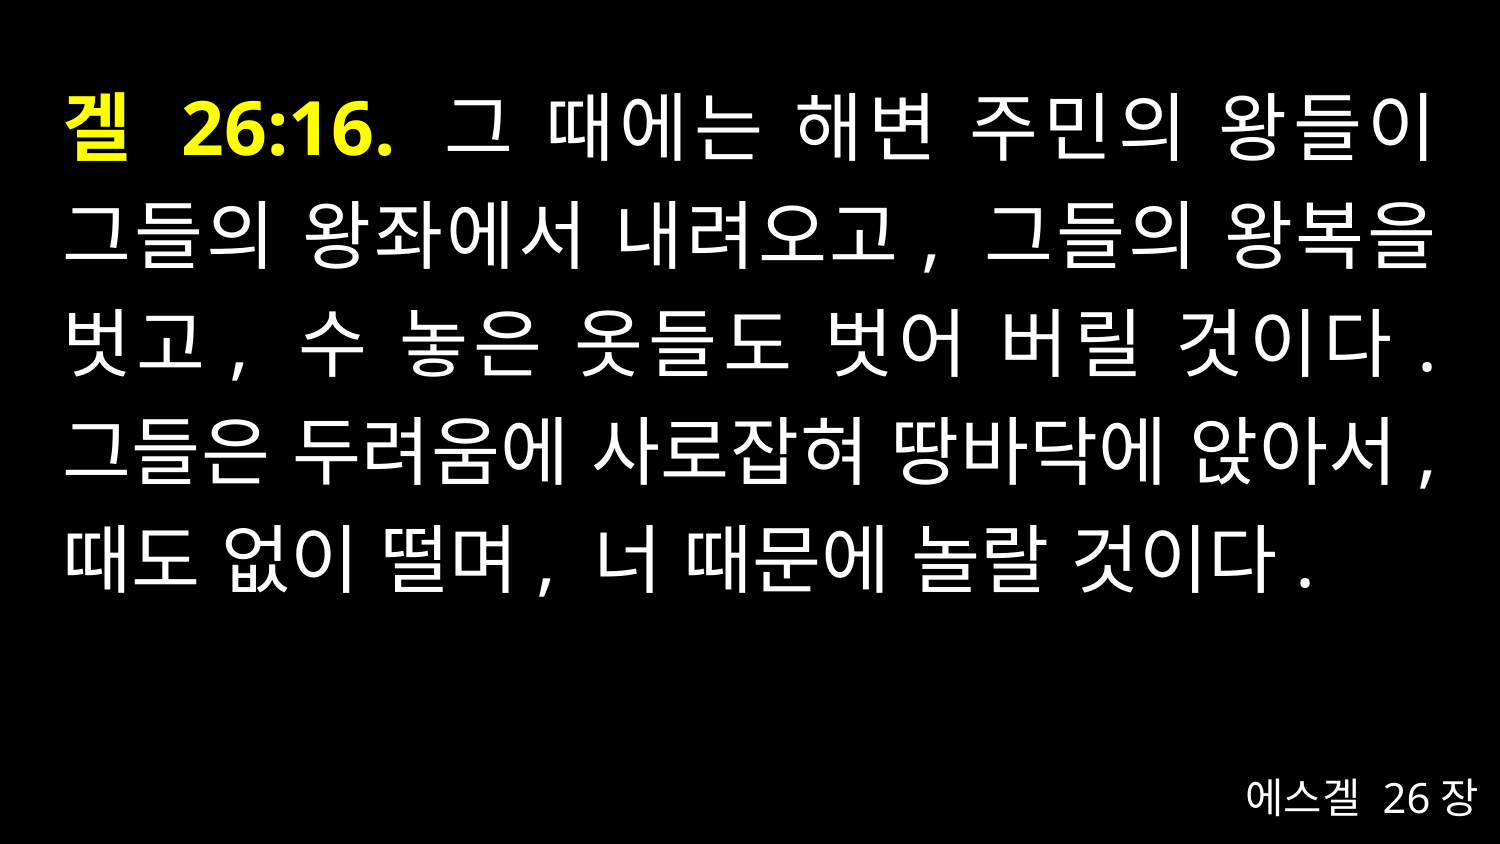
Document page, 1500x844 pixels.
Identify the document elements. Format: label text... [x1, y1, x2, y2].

title 겔 26:16. 그 때에는 해변 주민의 왕들이 그들의 왕좌에서 내려오고, 그들의 왕복을 벗고, 수 놓은 옷들도 벗어 버릴 것이다. 그들은 두려움에 사로잡혀 땅바닥에 앉아서, 때도 없이 떨며, 너 때문에 놀랄 것이다. [0, 0, 1500, 844]
subtitle 에스겔 26장 [916, 770, 1500, 844]
